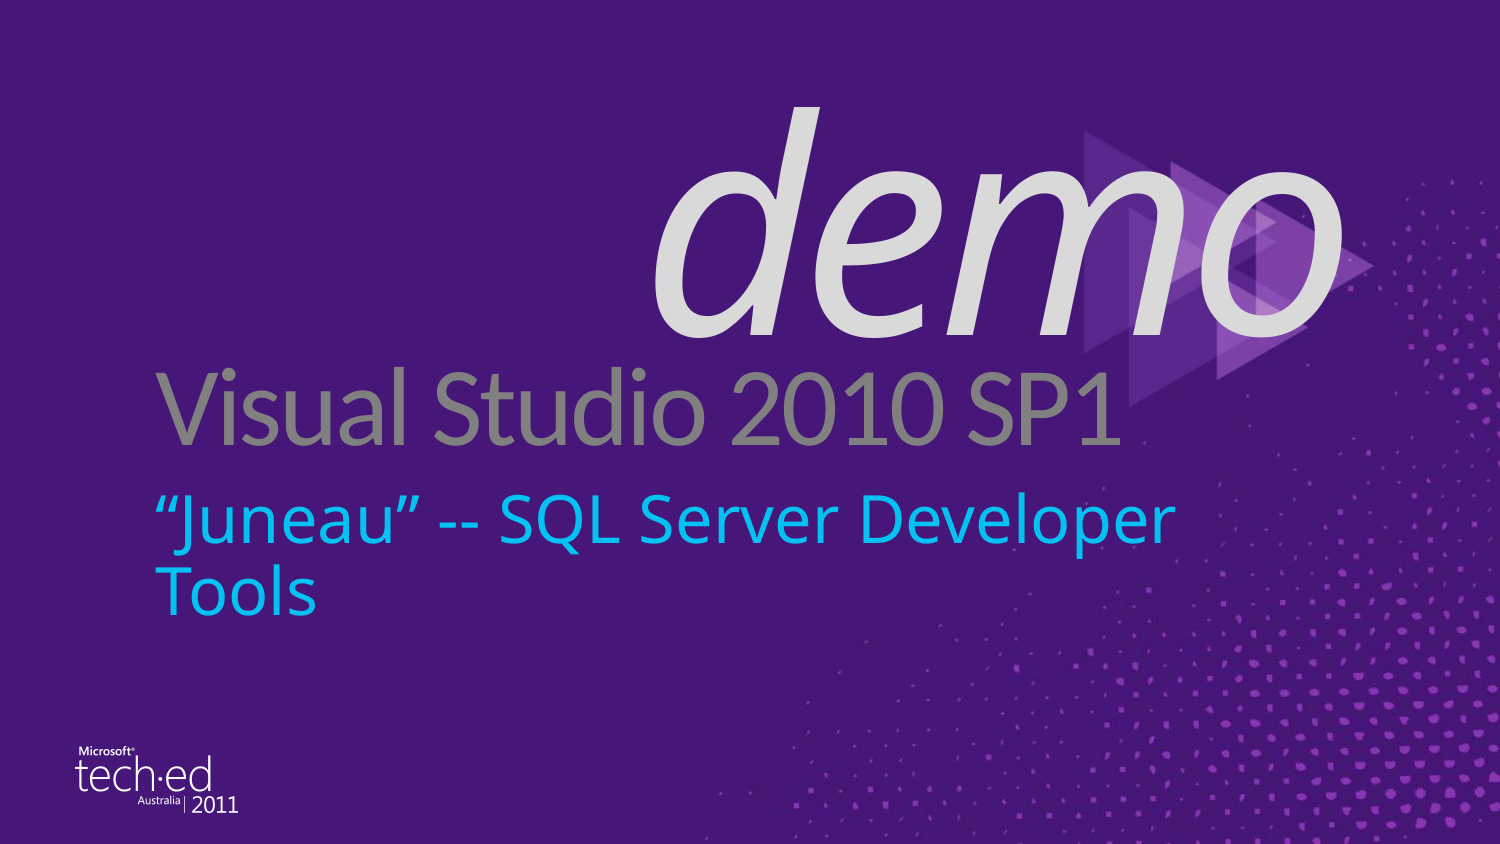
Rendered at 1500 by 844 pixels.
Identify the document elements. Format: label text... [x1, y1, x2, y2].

list demo [64, 28, 1436, 198]
title Visual Studio 2010 SP1 [140, 340, 1288, 478]
picture [0, 0, 1500, 844]
subtitle “Juneau” -- SQL Server Developer Tools [140, 478, 1353, 535]
